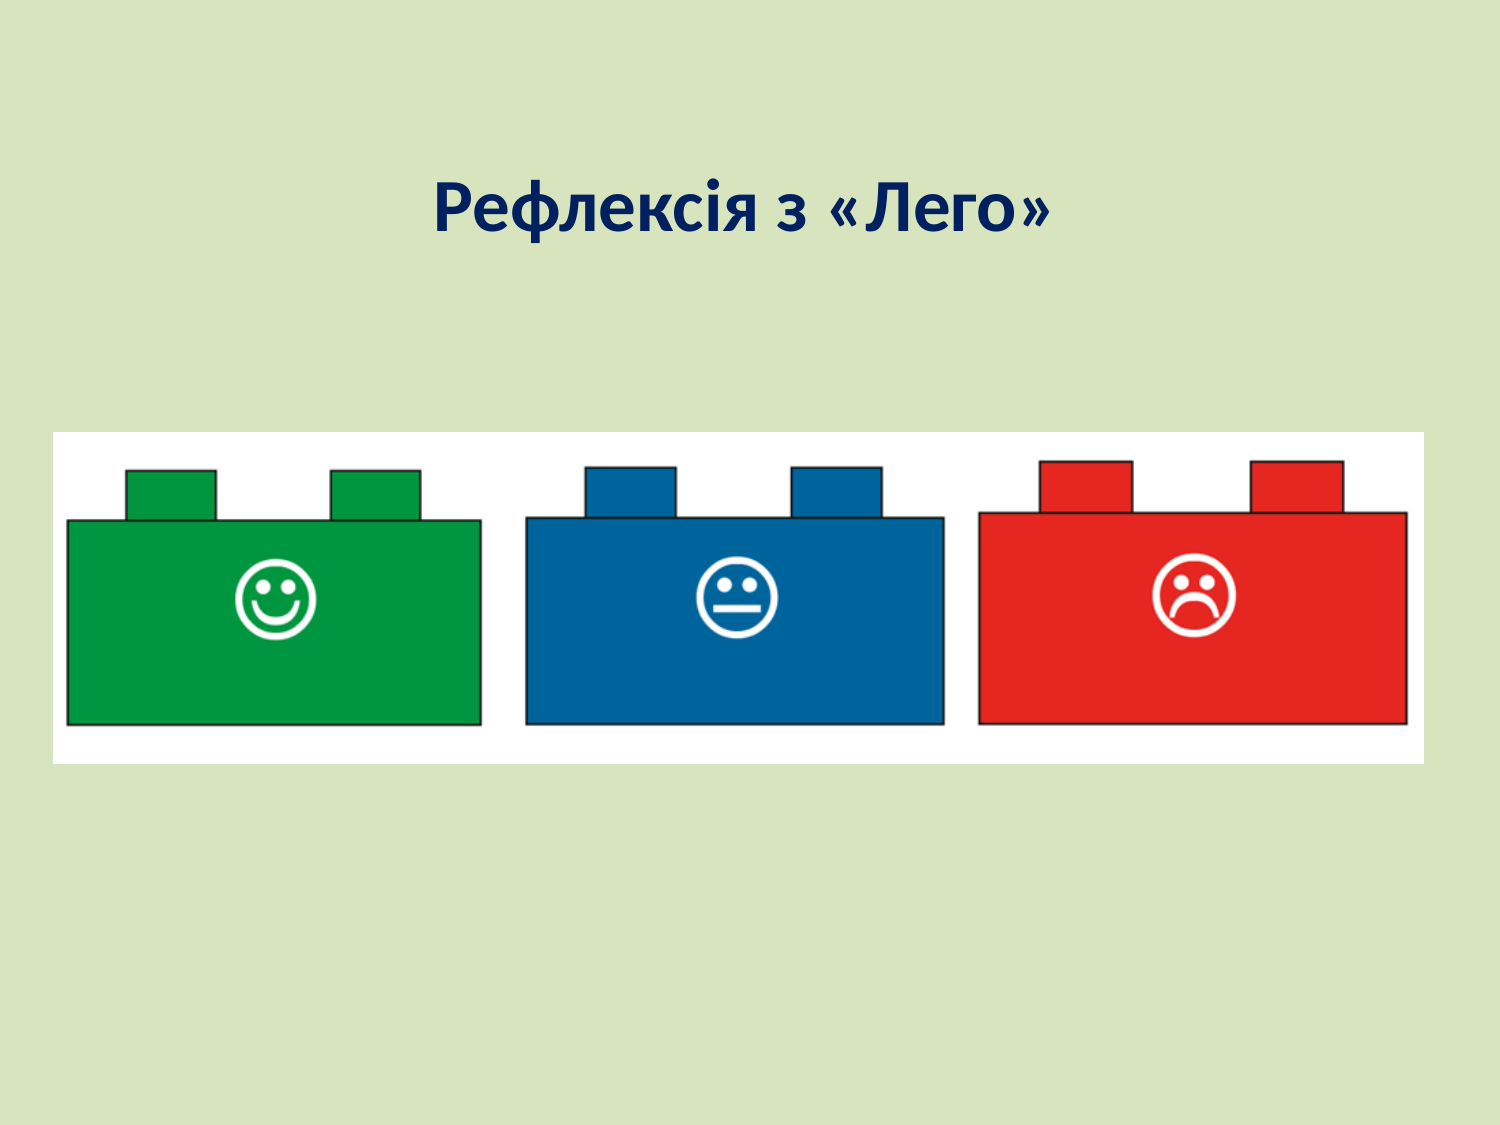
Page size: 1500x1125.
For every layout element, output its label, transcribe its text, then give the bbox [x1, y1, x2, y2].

picture [52, 432, 1424, 764]
text_box Рефлексія з «Лего» [339, 148, 1074, 254]
